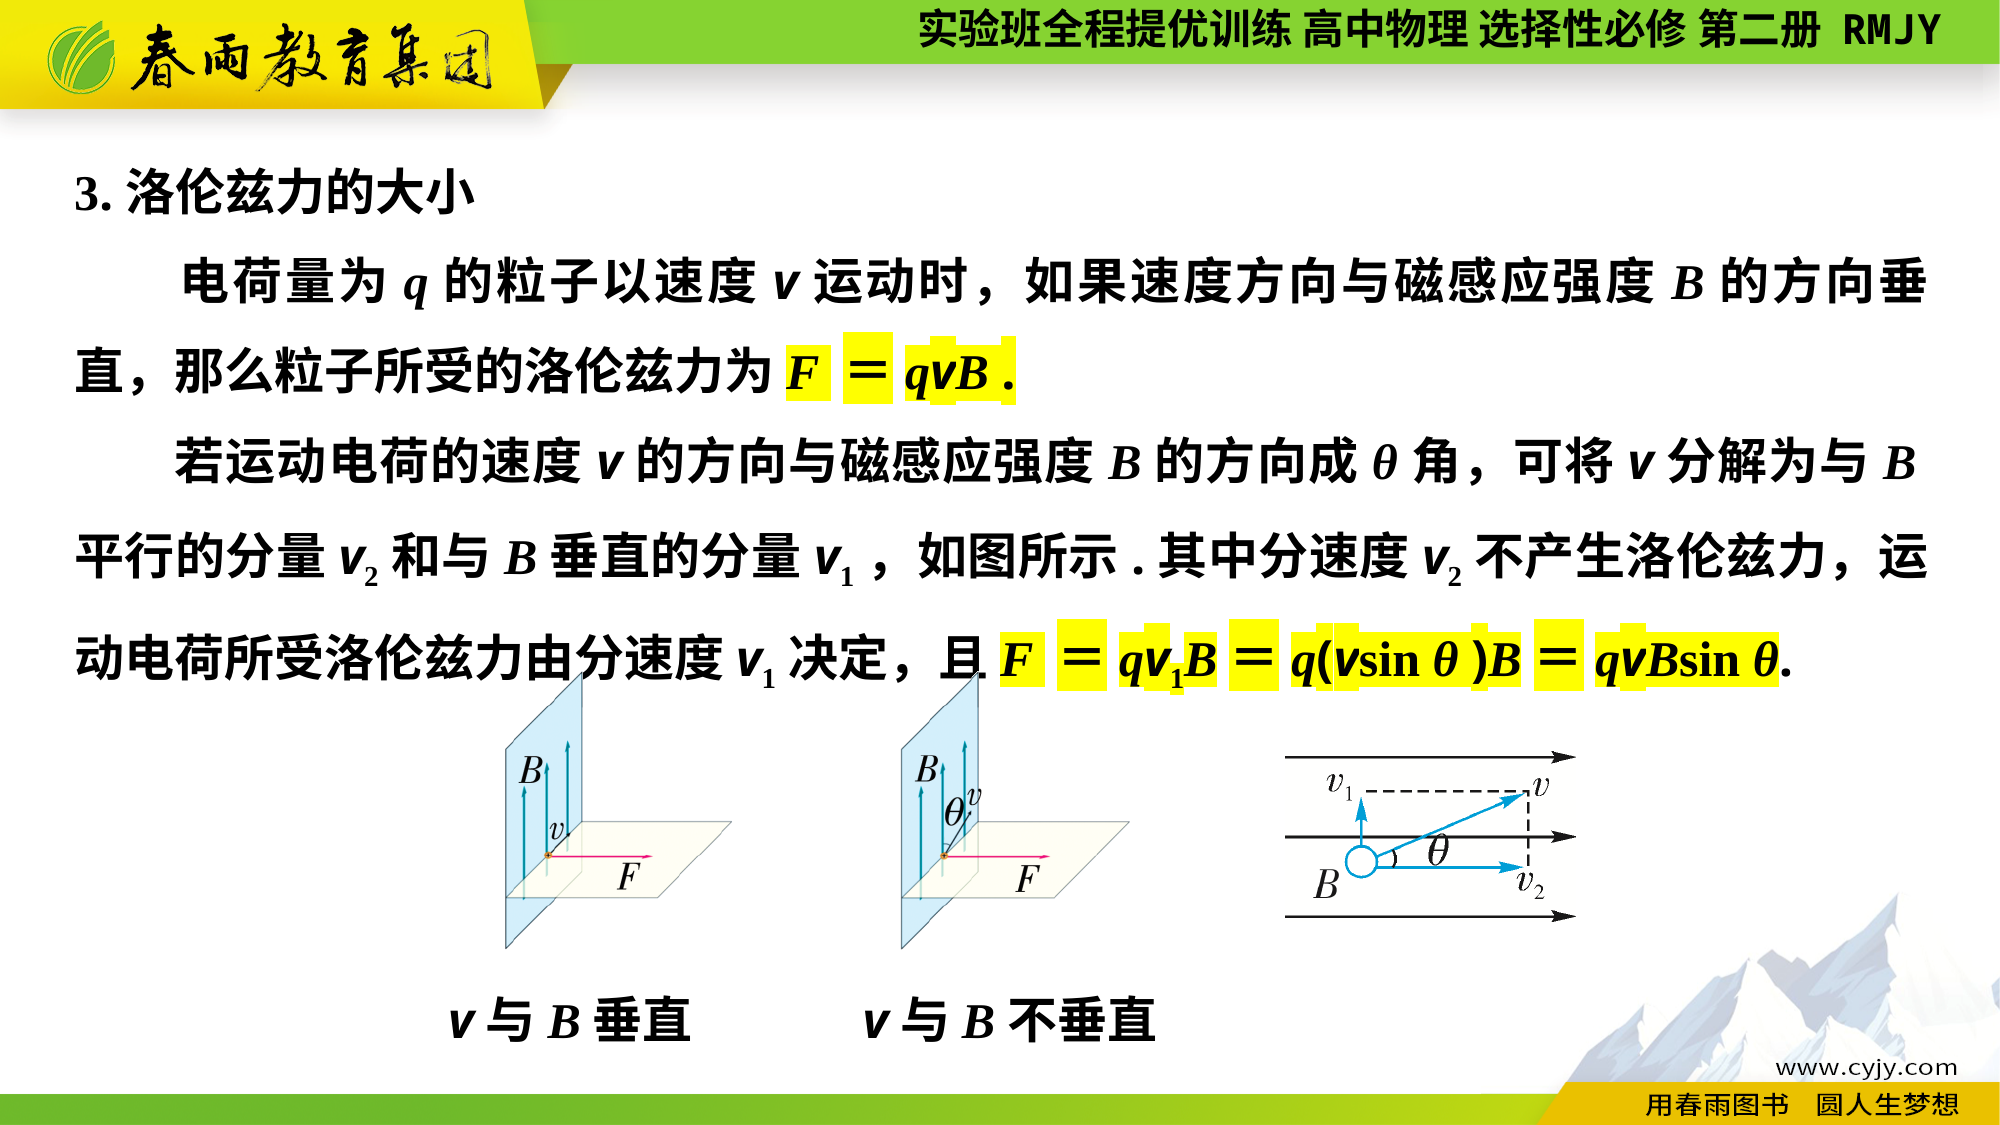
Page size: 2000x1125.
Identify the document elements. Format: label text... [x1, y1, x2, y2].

text_box v与B垂直 v与B不垂直 [302, 951, 1303, 1057]
list 3.洛伦兹力的大小 电荷量为q的粒子以速度v运动时，如果速度方向与磁感应强度B的方向垂直，那么粒子所受的洛伦兹力为F ＝qvB . 若运动电荷的速度v的方向与磁感应强度B的方向成θ角，可将v分解为与B平行的分量v2和与B垂直的分量v1，如图所示.其中分速度v2不产生洛伦兹力，运动电荷所受洛伦兹力由分速度v1决定，且F ＝qv1B＝q(vsin θ )B＝qvBsin θ. [59, 122, 1944, 683]
picture [0, 0, 2000, 1125]
